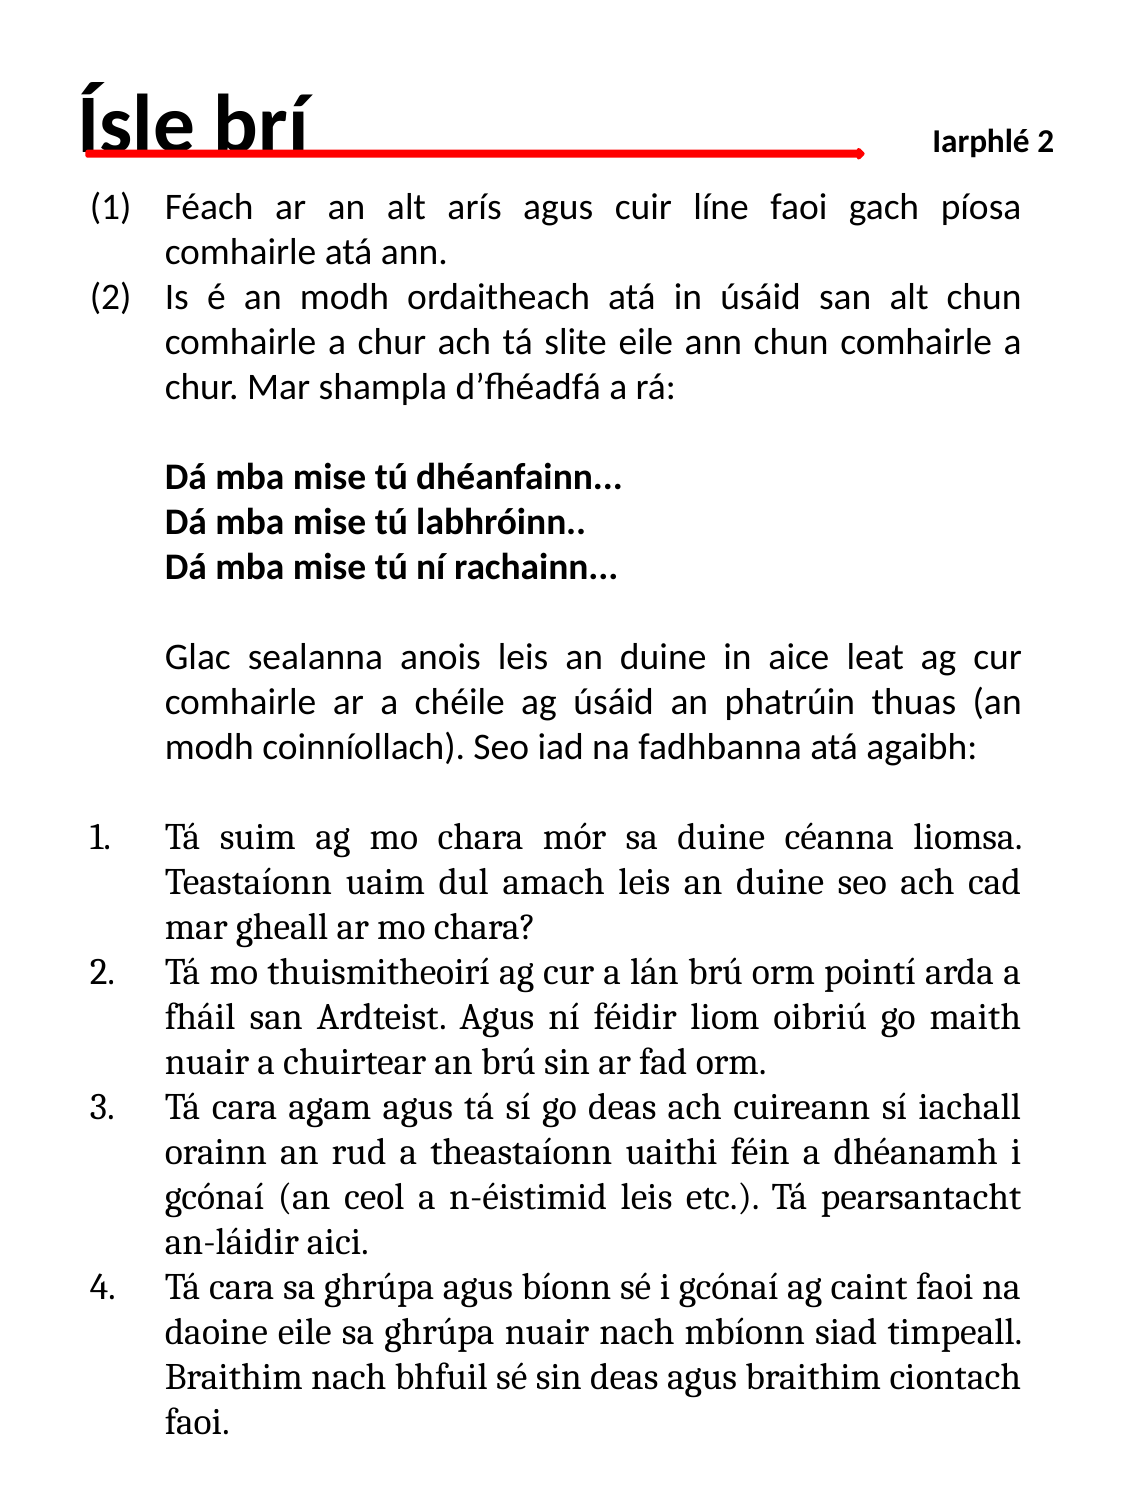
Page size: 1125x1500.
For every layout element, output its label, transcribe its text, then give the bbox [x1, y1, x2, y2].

title Ísle brí Iarphlé 2 [62, 24, 1075, 213]
text_box Féach ar an alt arís agus cuir líne faoi gach píosa comhairle atá ann. Is é an modh ordaitheach atá in úsáid san alt chun comhairle a chur ach tá slite eile ann chun comhairle a chur. Mar shampla d’fhéadfá a rá: Dá mba mise tú dhéanfainn... Dá mba mise tú labhróinn.. Dá mba mise tú ní rachainn... Glac sealanna anois leis an duine in aice leat ag cur comhairle ar a chéile ag úsáid an phatrúin thuas (an modh coinníollach). Seo iad na fadhbanna atá agaibh: Tá suim ag mo chara mór sa duine céanna liomsa. Teastaíonn uaim dul amach leis an duine seo ach cad mar gheall ar mo chara? Tá mo thuismitheoirí ag cur a lán brú orm pointí arda a fháil san Ardteist. Agus ní féidir liom oibriú go maith nuair a chuirtear an brú sin ar fad orm. Tá cara agam agus tá sí go deas ach cuireann sí iachall orainn an rud a theastaíonn uaithi féin a dhéanamh i gcónaí (an ceol a n-éistimid leis etc.). Tá pearsantacht an-láidir aici. Tá cara sa ghrúpa agus bíonn sé i gcónaí ag caint faoi na daoine eile sa ghrúpa nuair nach mbíonn siad timpeall. Braithim nach bhfuil sé sin deas agus braithim ciontach faoi. [74, 174, 1038, 1500]
text_box [85, 148, 865, 160]
